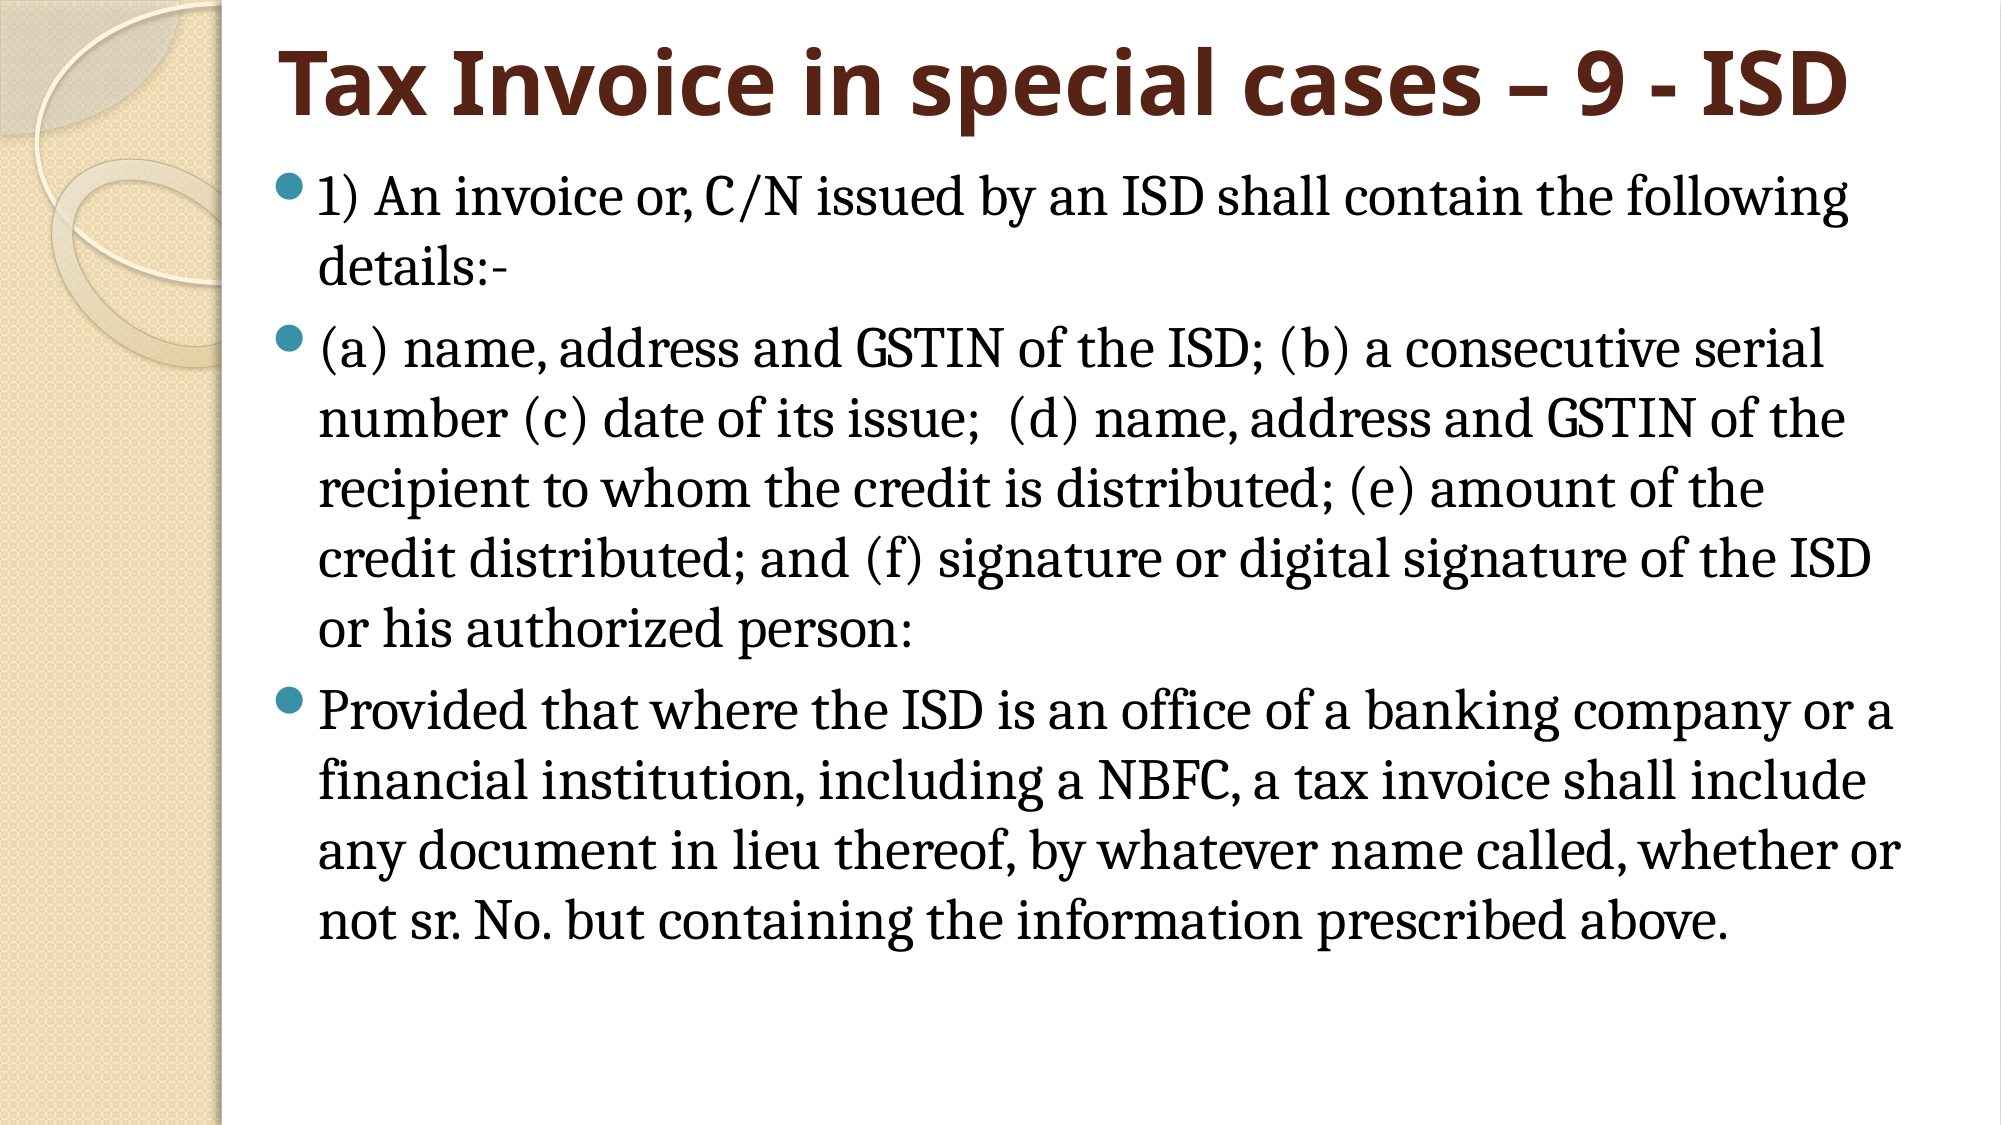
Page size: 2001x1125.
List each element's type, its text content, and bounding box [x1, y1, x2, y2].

list 1) An invoice or, C/N issued by an ISD shall contain the following details:- (a) name, address and GSTIN of the ISD; (b) a consecutive serial number (c) date of its issue; (d) name, address and GSTIN of the recipient to whom the credit is distributed; (e) amount of the credit distributed; and (f) signature or digital signature of the ISD or his authorized person: Provided that where the ISD is an office of a banking company or a financial institution, including a NBFC, a tax invoice shall include any document in lieu thereof, by whatever name called, whether or not sr. No. but containing the information prescribed above. [243, 149, 1922, 1087]
title Tax Invoice in special cases – 9 - ISD [243, 20, 1887, 139]
